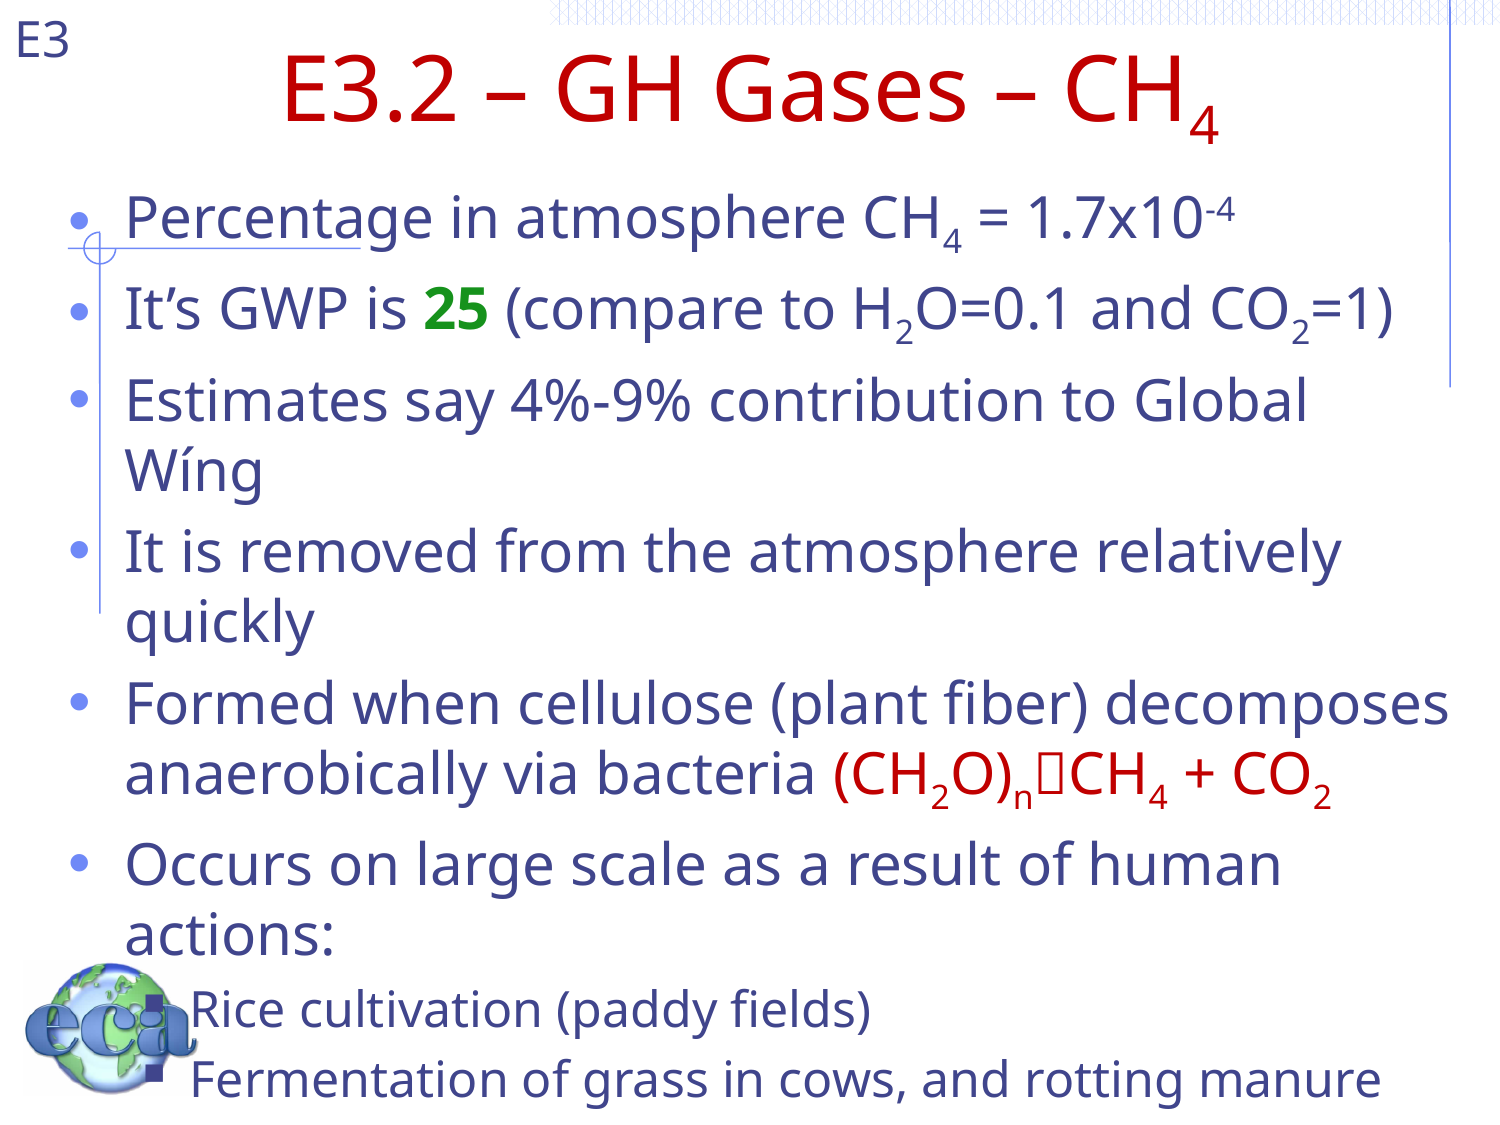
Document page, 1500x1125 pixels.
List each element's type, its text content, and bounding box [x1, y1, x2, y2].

title E3.2 – GH Gases – CH4 [37, 24, 1463, 163]
picture [23, 960, 200, 1096]
